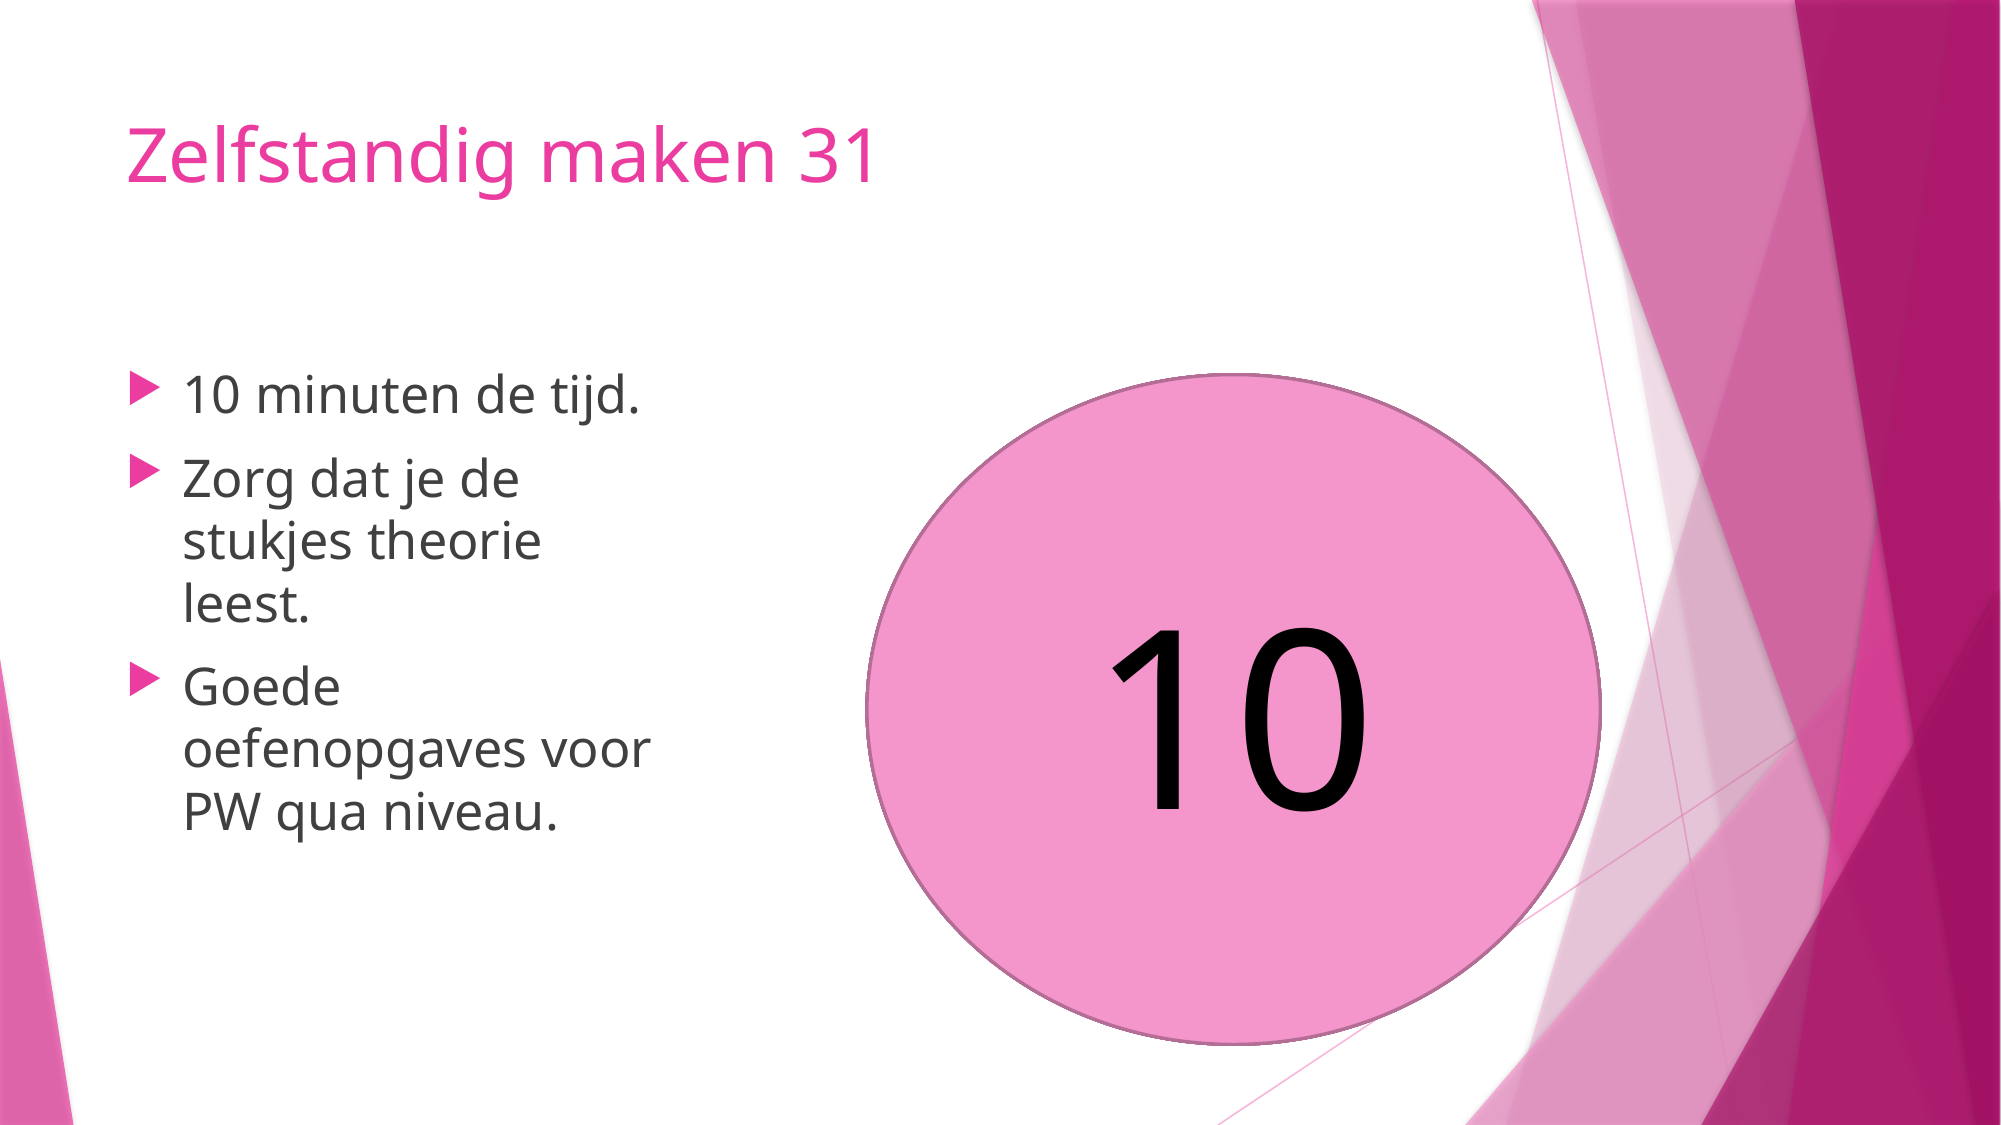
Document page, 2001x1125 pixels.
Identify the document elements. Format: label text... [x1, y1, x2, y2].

text_box 10 [865, 373, 1602, 1046]
title Zelfstandig maken 31 [111, 99, 1522, 317]
list 10 minuten de tijd. Zorg dat je de stukjes theorie leest. Goede oefenopgaves voor PW qua niveau. [111, 354, 689, 960]
